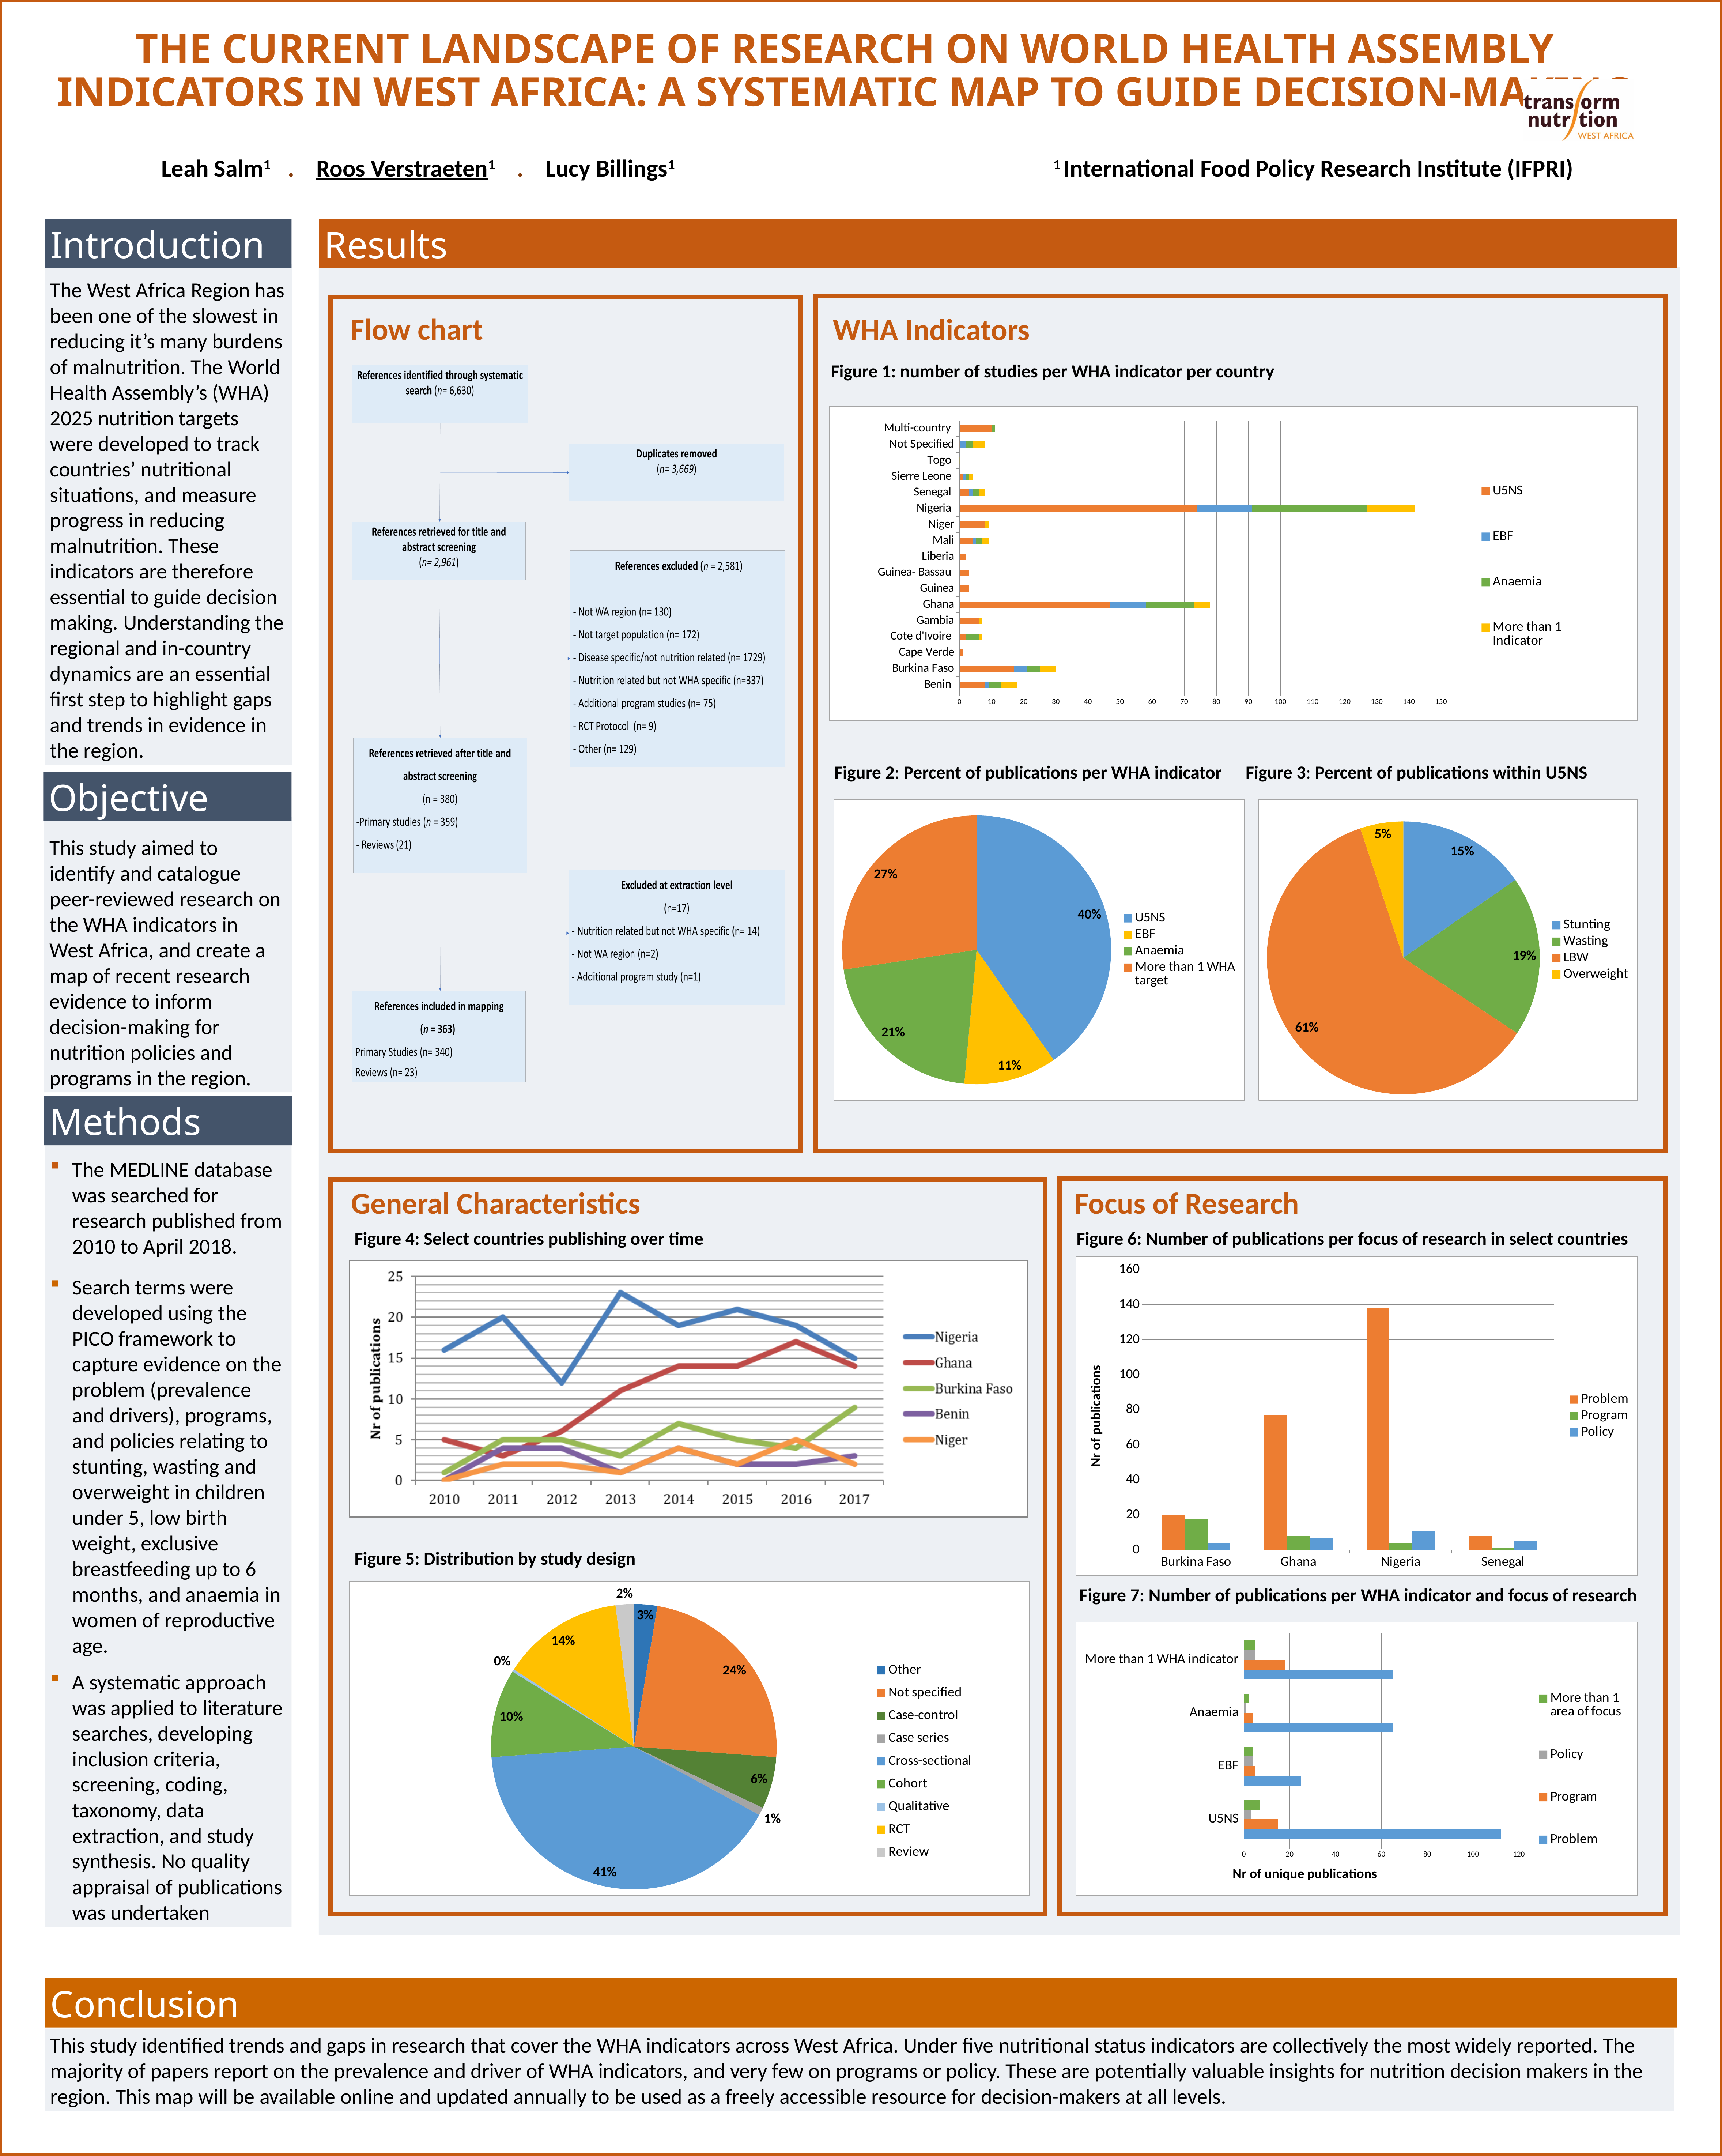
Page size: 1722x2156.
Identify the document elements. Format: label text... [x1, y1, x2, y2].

text_box Methods [44, 1096, 292, 1146]
text_box Conclusion [45, 1978, 1677, 2028]
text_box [330, 1179, 1045, 1914]
chart [829, 406, 1638, 721]
text_box Objective [43, 772, 292, 821]
text_box [318, 267, 1680, 1935]
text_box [1060, 1178, 1674, 1914]
text_box This study identified trends and gaps in research that cover the WHA indicators across West Africa. Under five nutritional status indicators are collectively the most widely reported. The majority of papers report on the prevalence and driver of WHA indicators, and very few on programs or policy. These are potentially valuable insights for nutrition decision makers in the region. This map will be available online and updated annually to be used as a freely accessible resource for decision-makers at all levels. [45, 2028, 1674, 2111]
chart [349, 1580, 1030, 1896]
text_box The MEDLINE database was searched for research published from 2010 to April 2018. Search terms were developed using the PICO framework to capture evidence on the problem (prevalence and drivers), programs, and policies relating to stunting, wasting and overweight in children under 5, low birth weight, exclusive breastfeeding up to 6 months, and anaemia in women of reproductive age. A systematic approach was applied to literature searches, developing inclusion criteria, screening, coding, taxonomy, data extraction, and study synthesis. No quality appraisal of publications was undertaken [45, 1146, 292, 1927]
chart [1076, 1256, 1638, 1576]
chart [1258, 799, 1638, 1101]
text_box Introduction [45, 219, 292, 268]
text_box Results [319, 219, 1677, 268]
chart [833, 799, 1245, 1101]
text_box This study aimed to identify and catalogue peer-reviewed research on the WHA indicators in West Africa, and create a map of recent research evidence to inform decision-making for nutrition policies and programs in the region. [44, 821, 292, 1093]
chart [1076, 1621, 1638, 1896]
picture [1523, 79, 1634, 141]
text_box Leah Salm1 . Roos Verstraeten1 . Lucy Billings1 1 International Food Policy Research Institute (IFPRI) [42, 150, 1693, 185]
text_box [330, 297, 801, 1151]
title THE CURRENT LANDSCAPE OF RESEARCH ON WORLD HEALTH ASSEMBLY INDICATORS IN WEST AFRICA: A SYSTEMATIC MAP TO GUIDE DECISION-MAKING [19, 0, 1670, 118]
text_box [815, 296, 1665, 1151]
text_box [0, 0, 1722, 2156]
text_box The West Africa Region has been one of the slowest in reducing it’s many burdens of malnutrition. The World Health Assembly’s (WHA) 2025 nutrition targets were developed to track countries’ nutritional situations, and measure progress in reducing malnutrition. These indicators are therefore essential to guide decision making. Understanding the regional and in-country dynamics are an essential first step to highlight gaps and trends in evidence in the region. [45, 264, 292, 765]
